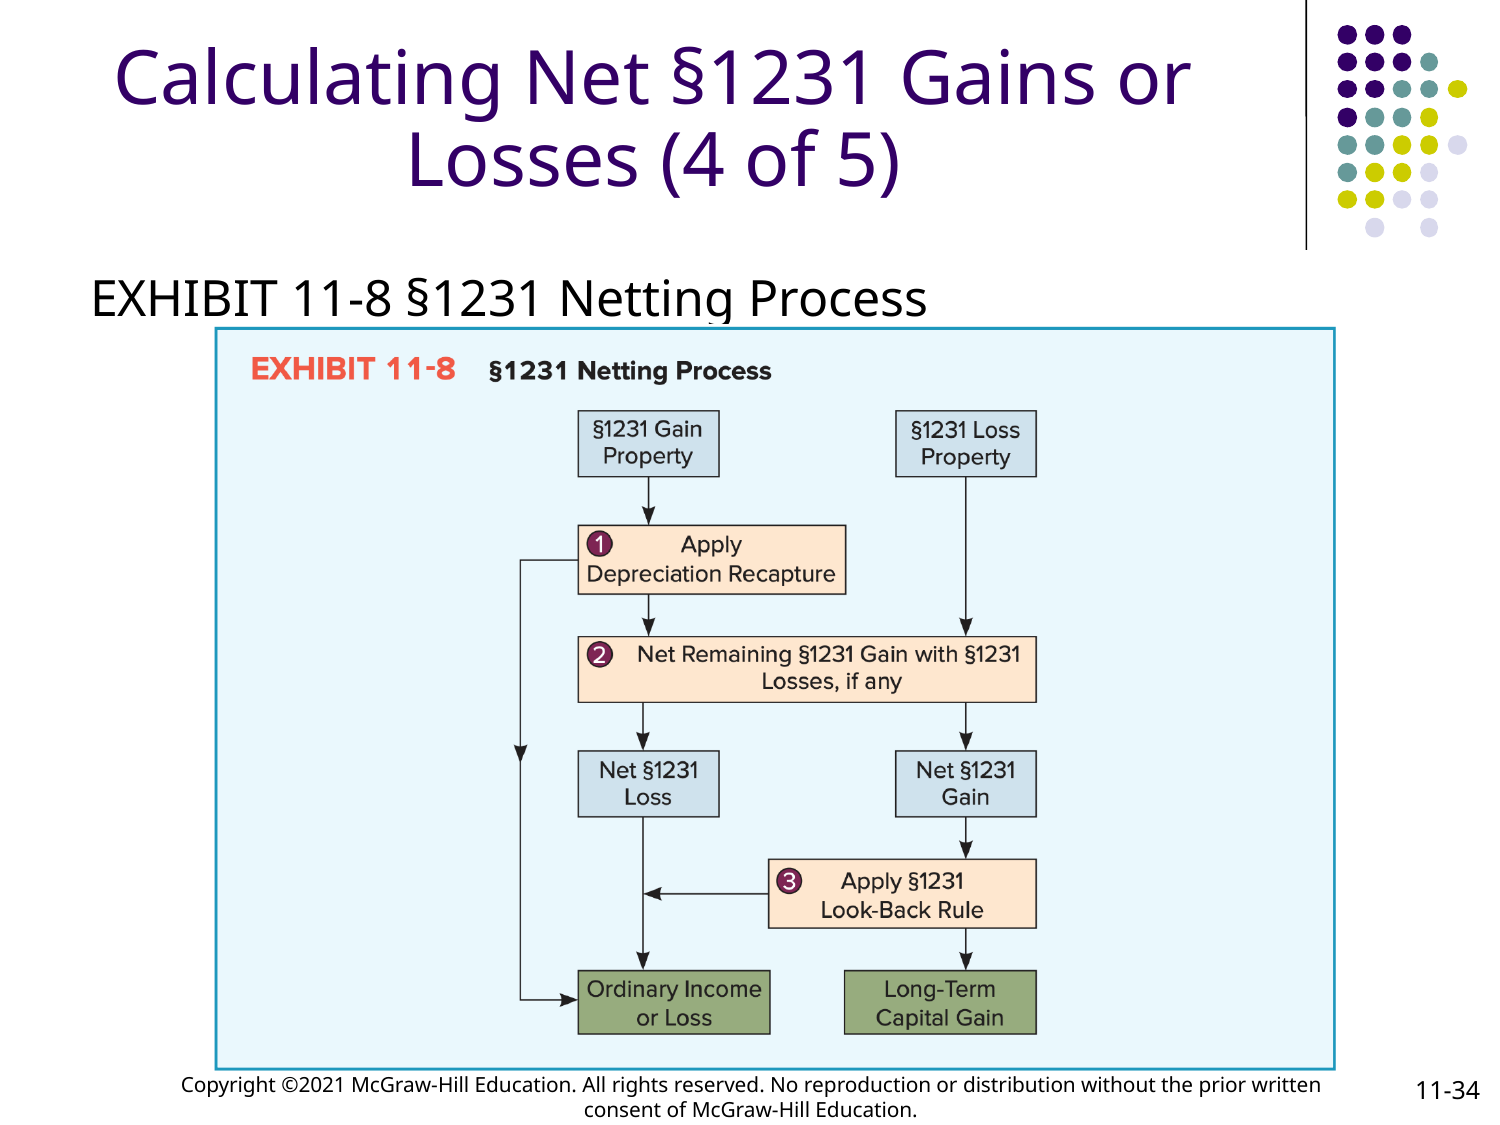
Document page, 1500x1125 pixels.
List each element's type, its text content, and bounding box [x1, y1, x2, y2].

picture [212, 324, 1338, 1073]
title Calculating Net §1231 Gains or Losses (4 of 5) [32, 8, 1275, 234]
slide_number 11-34 [1345, 1061, 1496, 1122]
list EXHIBIT 11-8 §1231 Netting Process [75, 259, 1425, 1062]
